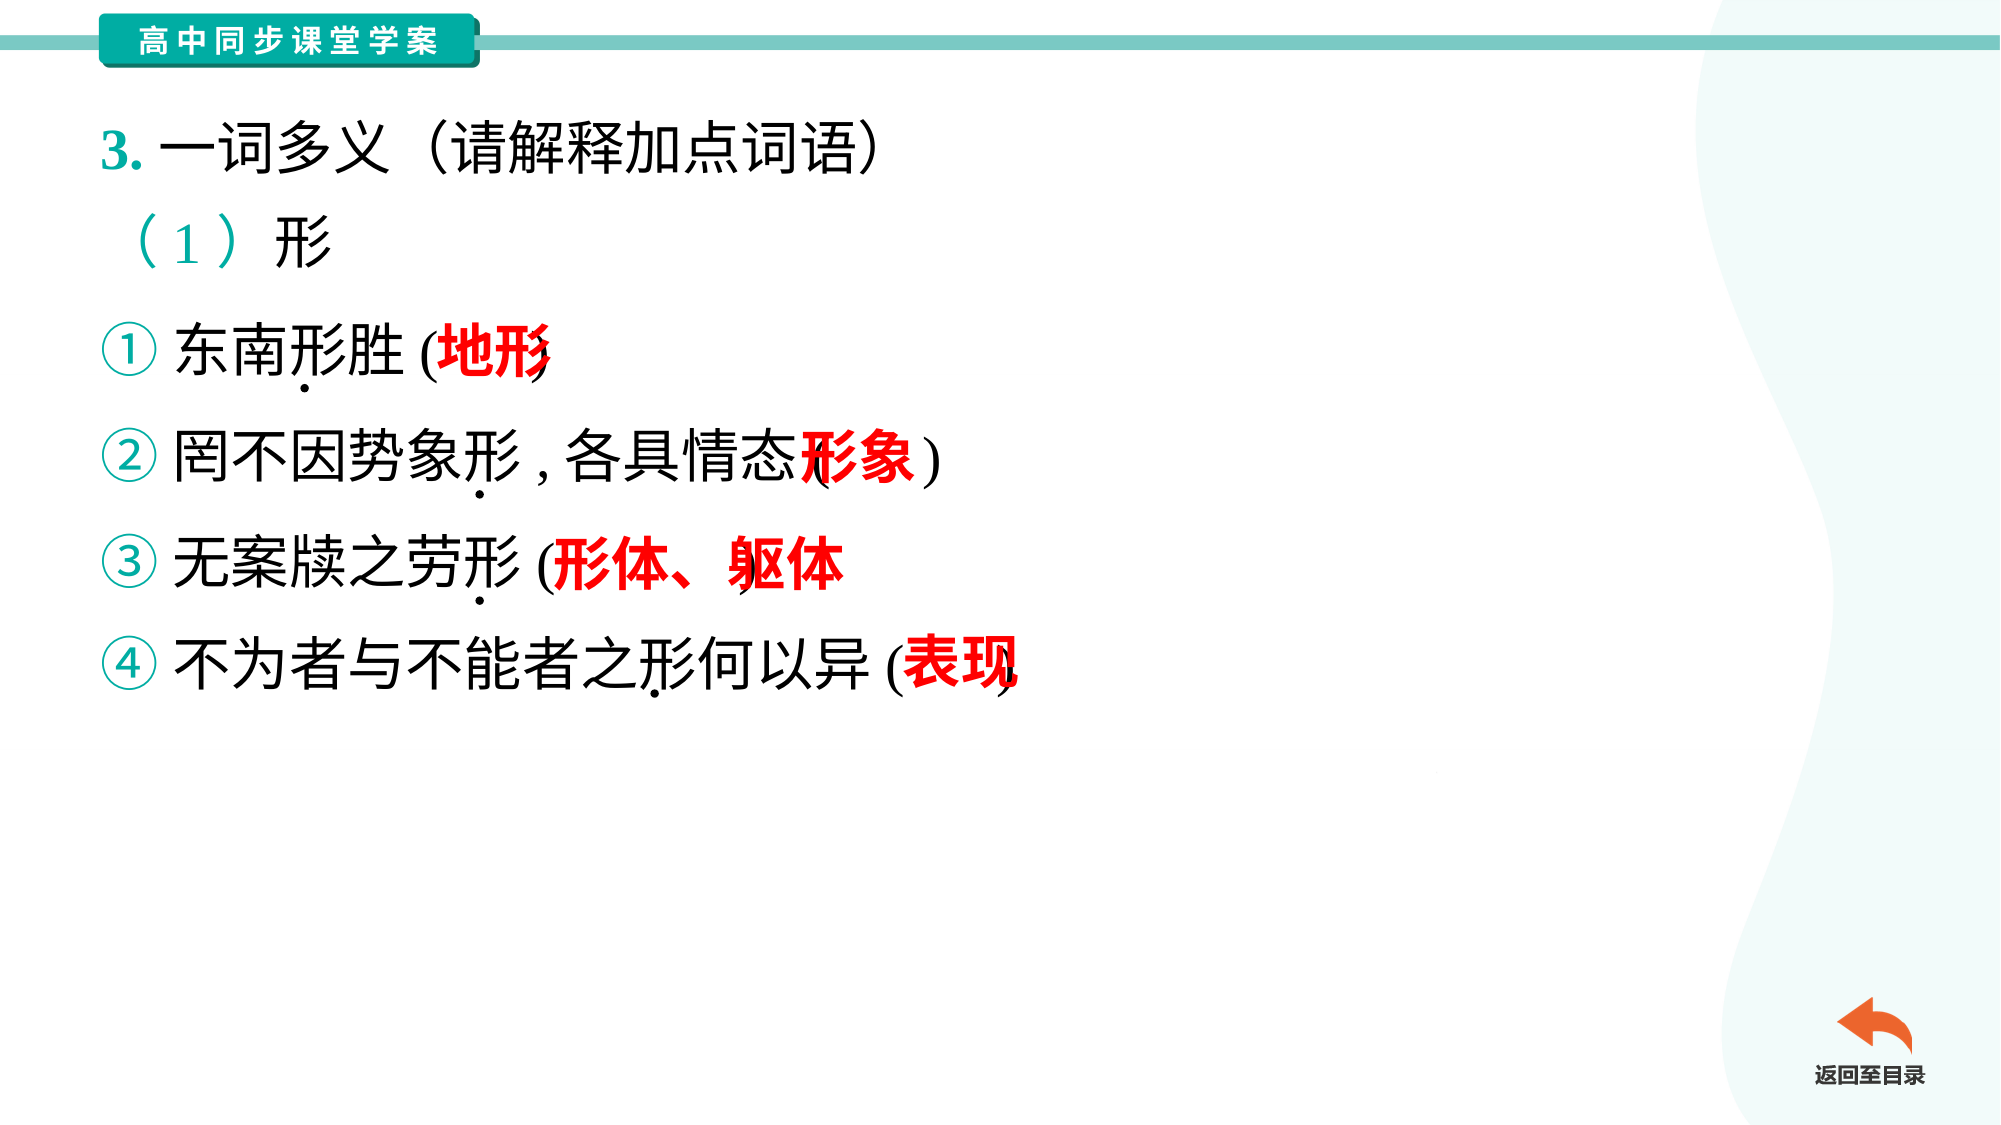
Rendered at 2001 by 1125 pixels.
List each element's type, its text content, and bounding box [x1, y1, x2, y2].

text_box 地形 [414, 277, 575, 372]
picture [0, 0, 2000, 1125]
text_box [475, 596, 484, 605]
text_box 形体、躯体 [531, 490, 867, 585]
text_box 形象 [779, 384, 939, 479]
text_box [475, 490, 484, 499]
text_box [300, 383, 309, 393]
text_box 表现 [881, 593, 1041, 685]
text_box 3.一词多义（请解释加点词语） [100, 76, 1899, 170]
text_box [650, 689, 659, 698]
text_box ①东南形胜( ) ②罔不因势象形,各具情态( ) ③无案牍之劳形( ) ④不为者与不能者之形何以异( ) [100, 276, 1899, 687]
text_box （1）形 [100, 171, 1899, 265]
